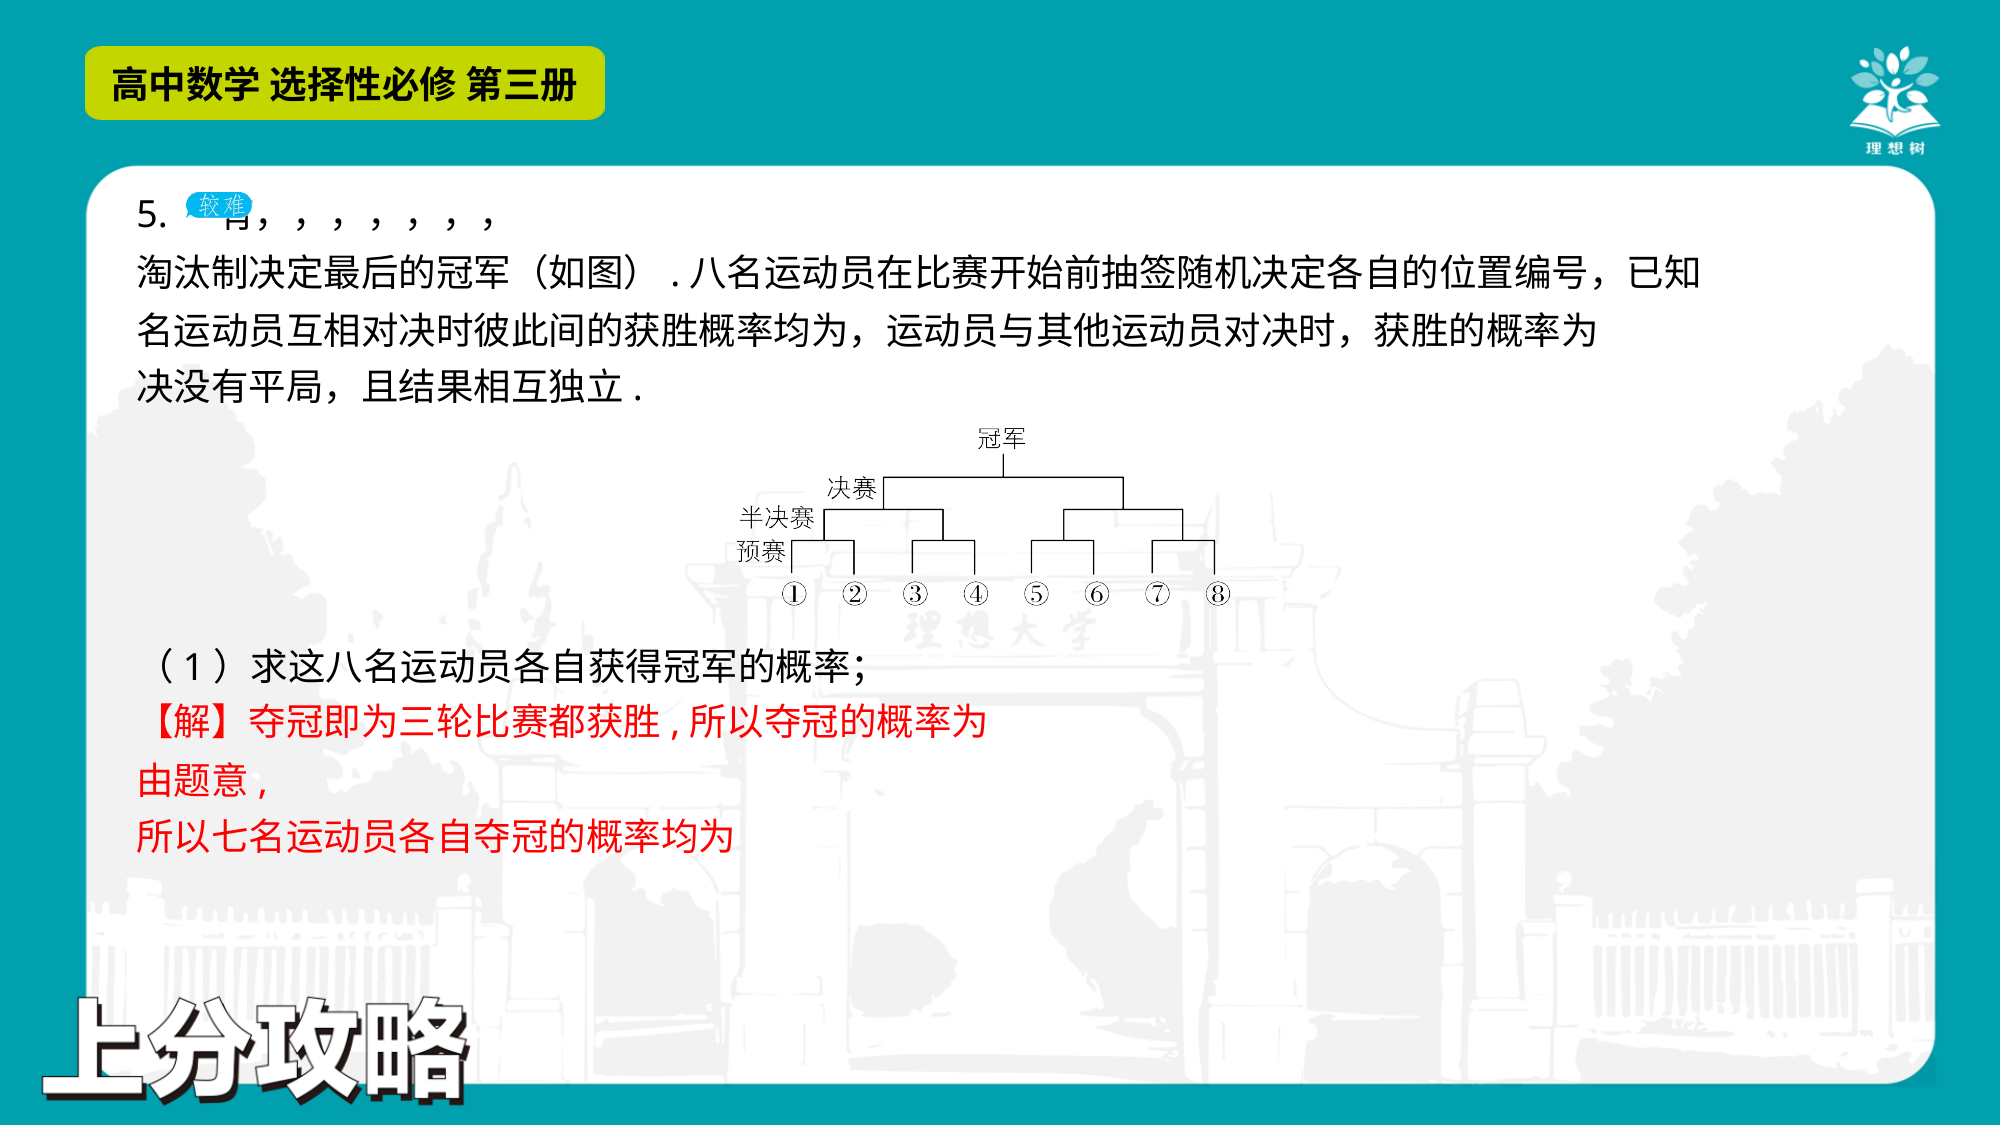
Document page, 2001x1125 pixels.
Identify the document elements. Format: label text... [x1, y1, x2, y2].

picture [0, 0, 2000, 1125]
text_box （1）求这八名运动员各自获得冠军的概率； [136, 631, 1865, 684]
